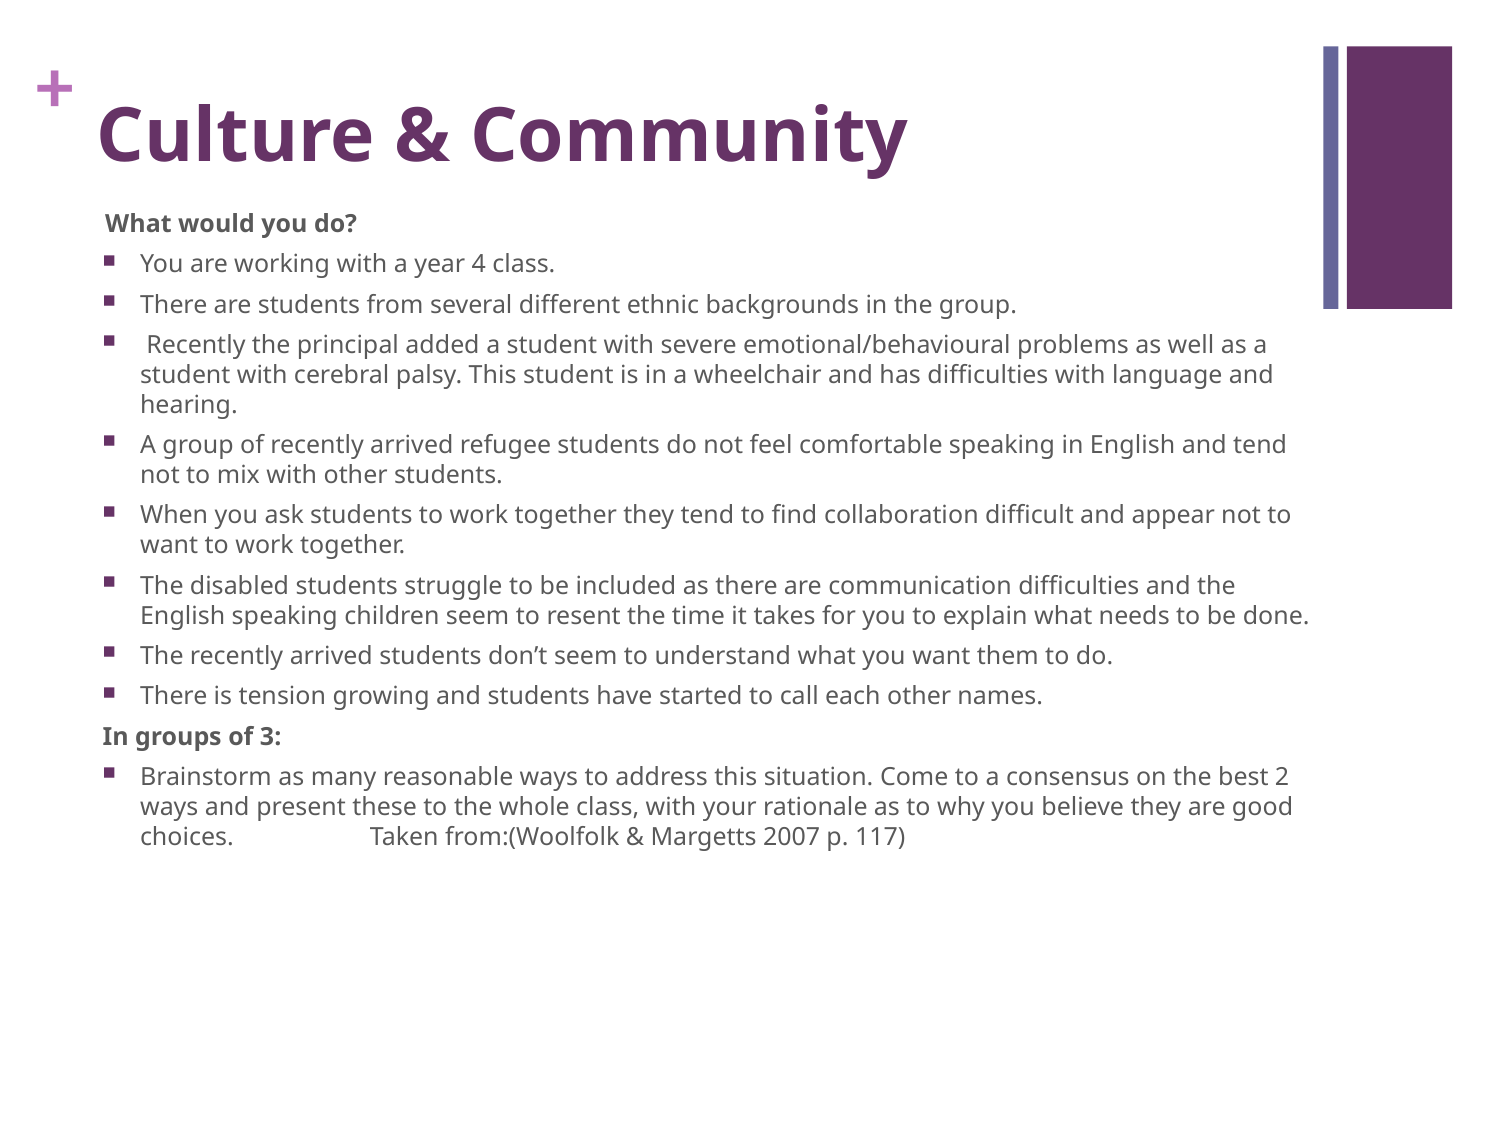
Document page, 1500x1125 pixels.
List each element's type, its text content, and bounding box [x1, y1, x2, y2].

title Culture & Community [81, 79, 1322, 263]
list What would you do? You are working with a year 4 class. There are students from several different ethnic backgrounds in the group. Recently the principal added a student with severe emotional/behavioural problems as well as a student with cerebral palsy. This student is in a wheelchair and has difficulties with language and hearing. A group of recently arrived refugee students do not feel comfortable speaking in English and tend not to mix with other students. When you ask students to work together they tend to find collaboration difficult and appear not to want to work together. The disabled students struggle to be included as there are communication difficulties and the English speaking children seem to resent the time it takes for you to explain what needs to be done. The recently arrived students don’t seem to understand what you want them to do. There is tension growing and students have started to call each other names. In groups of 3: Brainstorm as many reasonable ways to address this situation. Come to a consensus on the best 2 ways and present these to the whole class, with your rationale as to why you believe they are good choices. Taken from:(Woolfolk & Margetts 2007 p. 117) [87, 200, 1328, 880]
